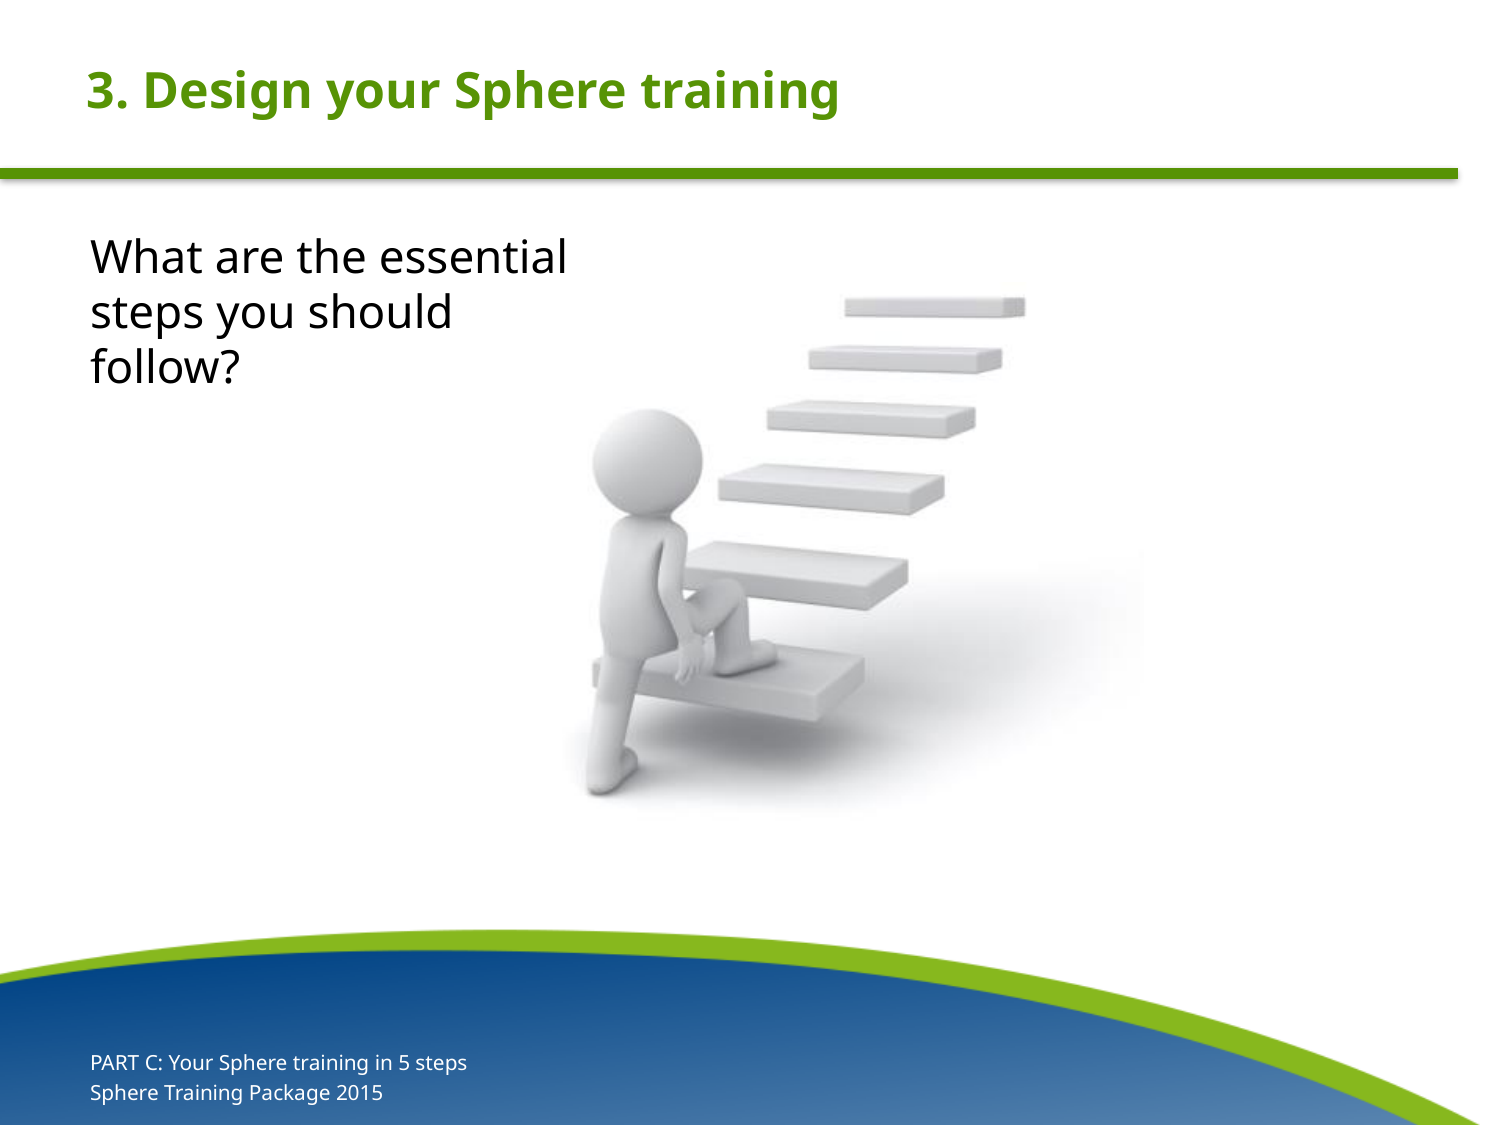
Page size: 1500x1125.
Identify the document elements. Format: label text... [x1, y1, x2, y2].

picture [450, 281, 1144, 849]
text_box PART C: Your Sphere training in 5 steps Sphere Training Package 2015 [74, 1038, 1109, 1111]
picture [0, 927, 1500, 1125]
title 3. Design your Sphere training [75, 0, 1425, 178]
list What are the essential steps you should follow? [75, 219, 604, 513]
